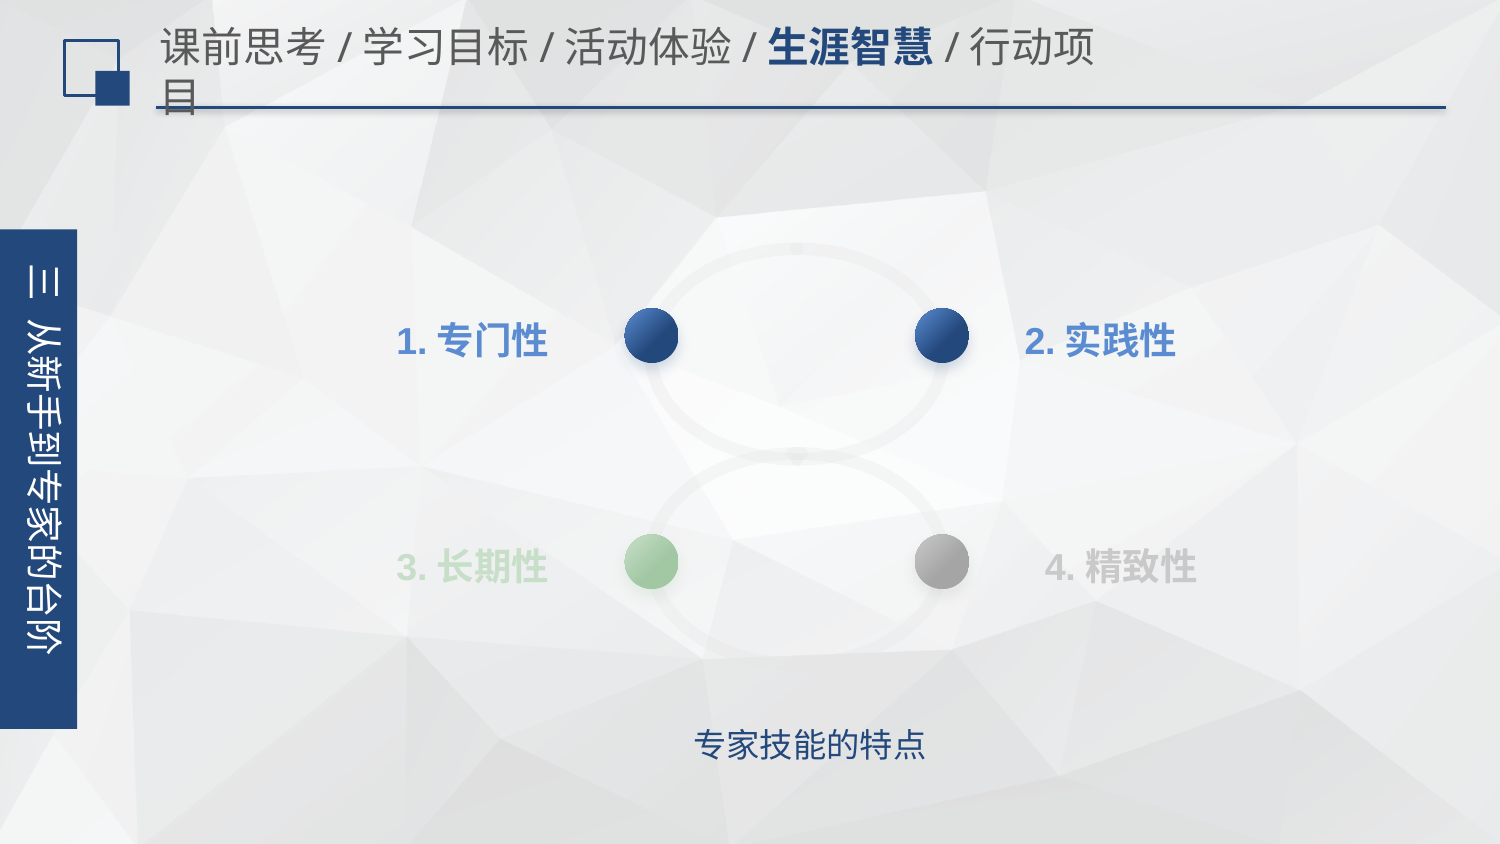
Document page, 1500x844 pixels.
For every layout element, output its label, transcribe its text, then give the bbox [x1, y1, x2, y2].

picture [0, 0, 1500, 844]
text_box 专家技能的特点 [678, 717, 1293, 772]
text_box [0, 227, 79, 731]
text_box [380, 248, 1214, 665]
title 课前思考/学习目标/活动体验/生涯智慧/行动项目 [148, 43, 1117, 99]
text_box 三 从新手到专家的台阶 [0, 248, 76, 710]
